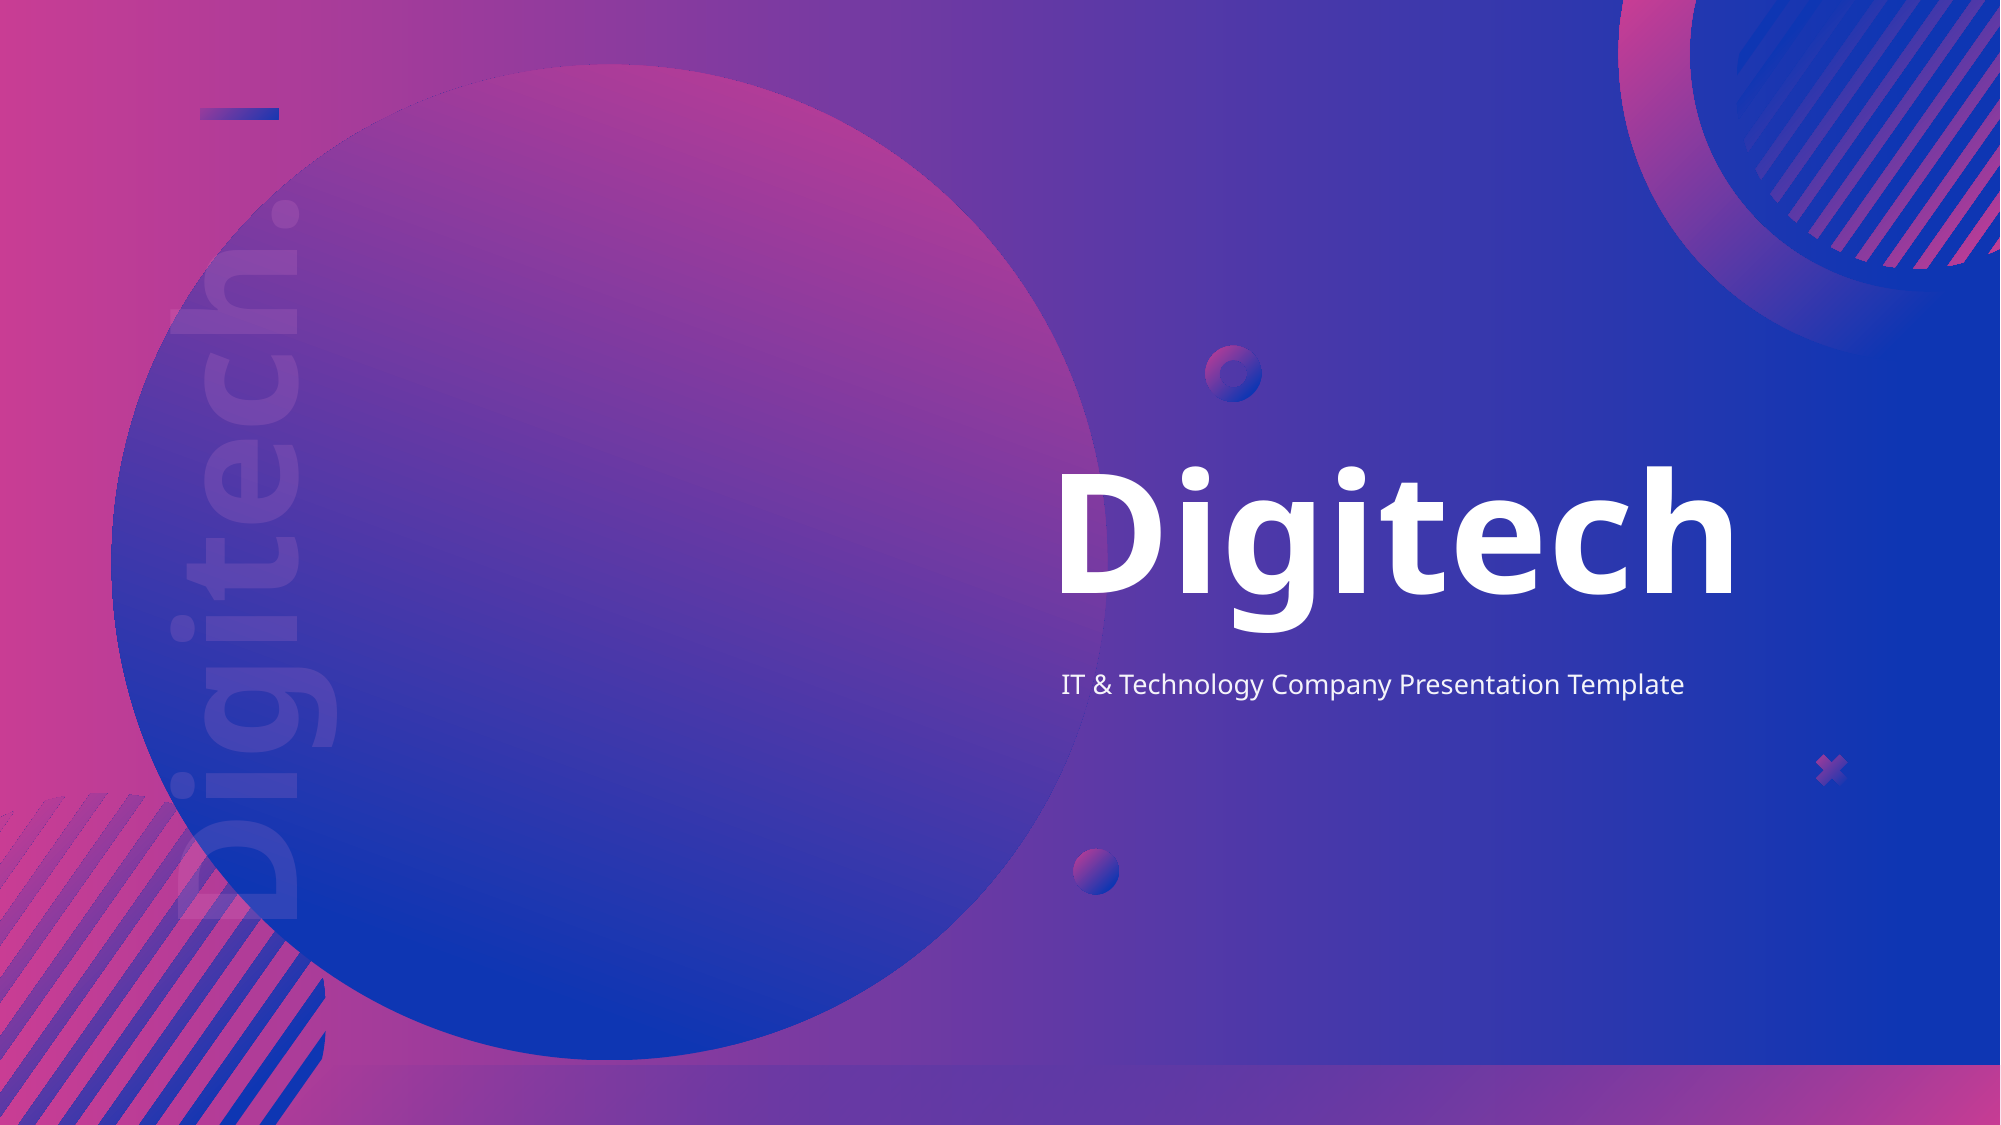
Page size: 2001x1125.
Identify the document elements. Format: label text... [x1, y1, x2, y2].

picture [178, 72, 1129, 1125]
text_box IT & Technology Company Presentation Template [1129, 659, 1869, 707]
text_box Digitech [1129, 419, 1891, 635]
